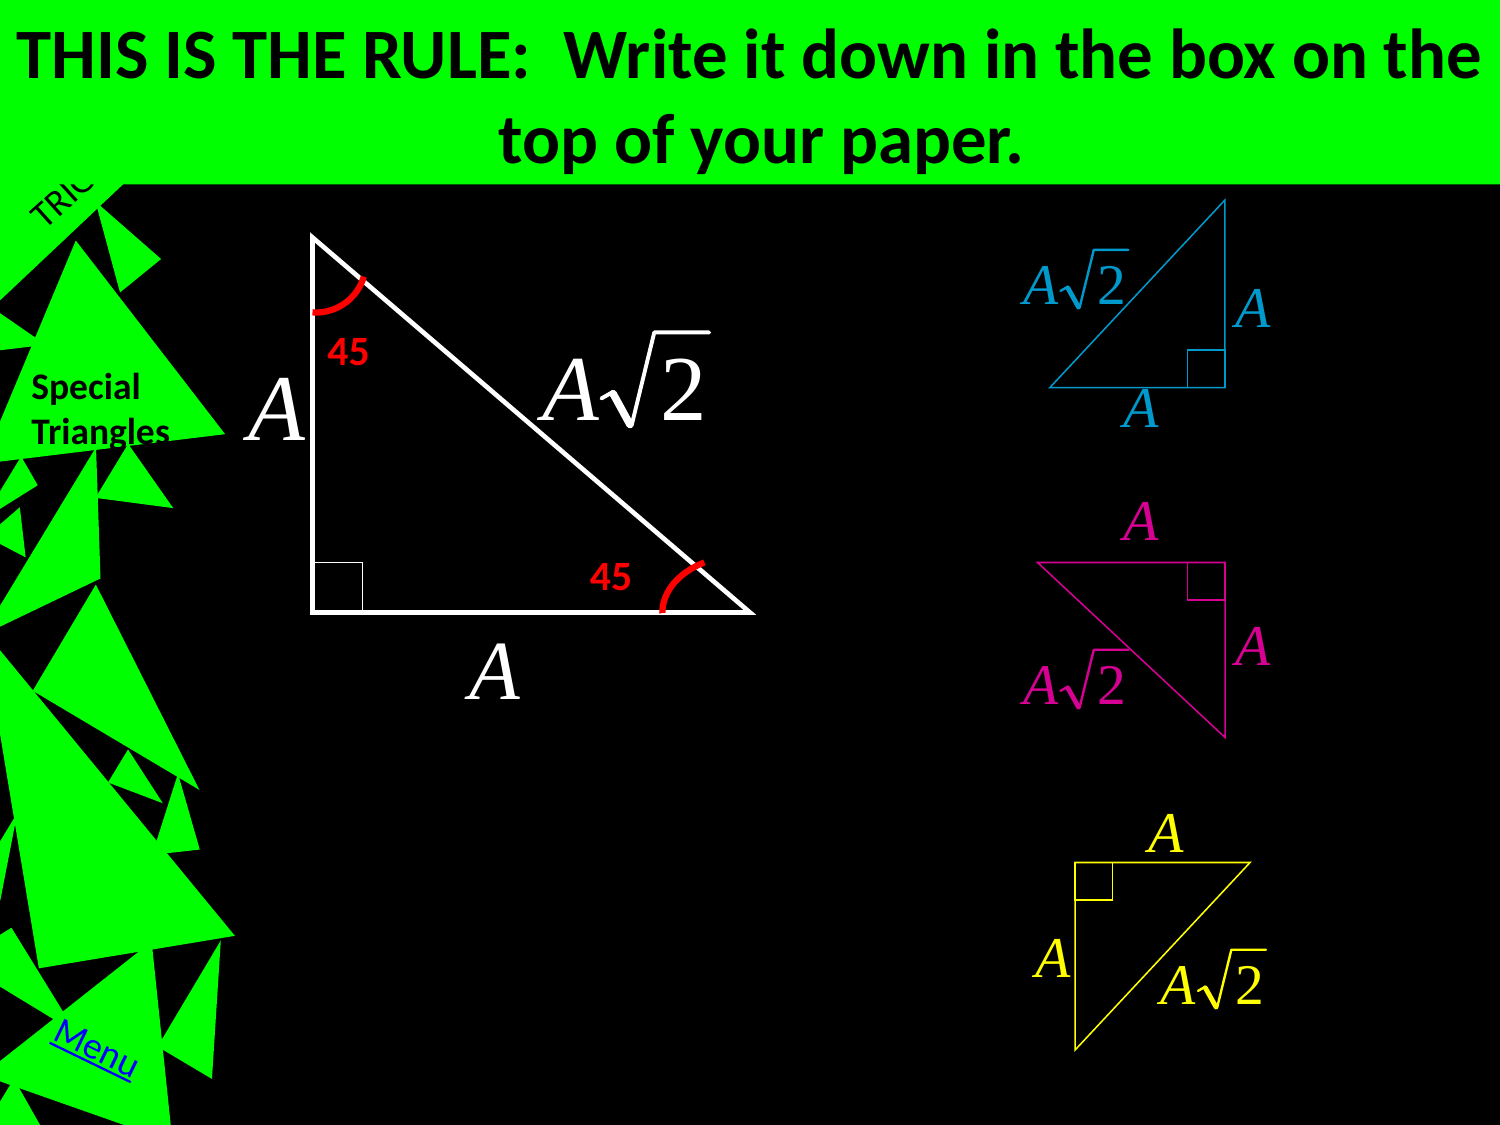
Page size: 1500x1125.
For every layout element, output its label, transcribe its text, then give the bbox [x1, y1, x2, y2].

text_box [1147, 937, 1278, 1020]
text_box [1222, 274, 1281, 338]
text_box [0, 0, 321, 1125]
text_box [1049, 199, 1226, 388]
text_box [1134, 799, 1194, 863]
text_box THIS IS THE RULE: Write it down in the box on the top of your paper. [325, 0, 1500, 185]
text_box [1009, 637, 1140, 720]
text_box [1022, 924, 1081, 988]
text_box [1109, 374, 1169, 438]
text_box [1043, 555, 1219, 744]
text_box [1222, 612, 1281, 676]
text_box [312, 237, 751, 613]
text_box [226, 353, 307, 451]
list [449, 622, 530, 709]
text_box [1009, 237, 1140, 320]
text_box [1109, 487, 1169, 551]
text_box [1074, 862, 1251, 1051]
